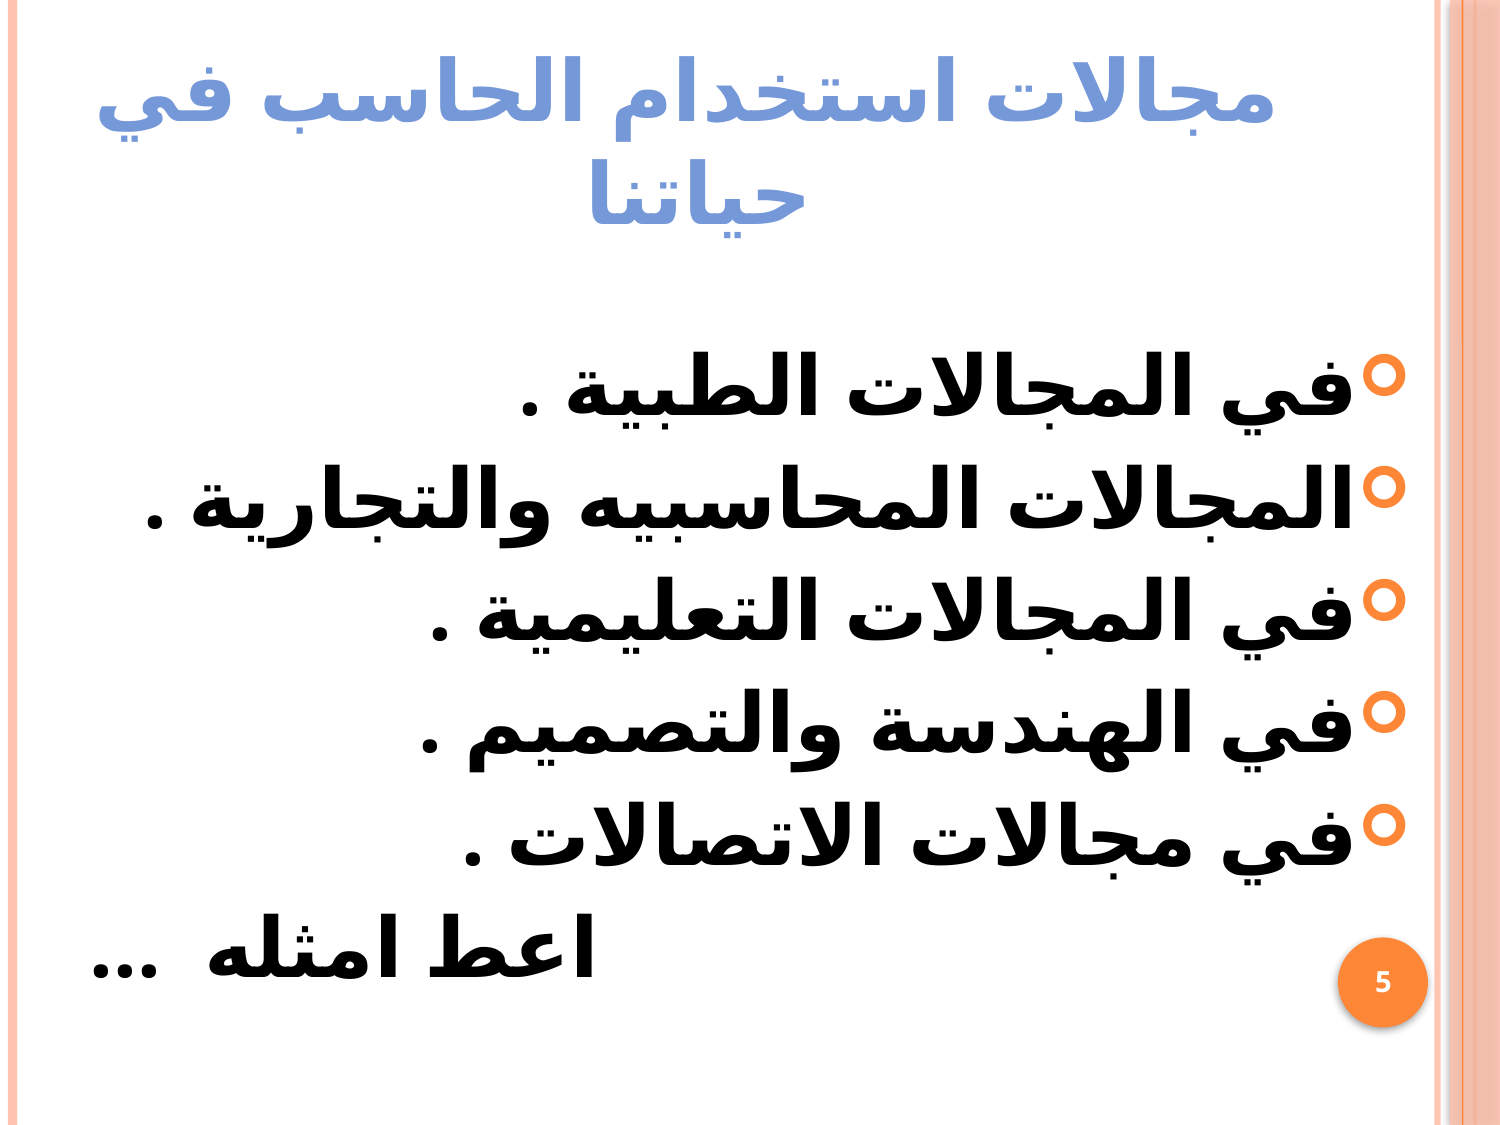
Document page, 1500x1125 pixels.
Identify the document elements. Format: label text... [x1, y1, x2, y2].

title مجالات استخدام الحاسب في حياتنا [75, 45, 1300, 233]
list في المجالات الطبية . المجالات المحاسبيه والتجارية . في المجالات التعليمية . في الهندسة والتصميم . في مجالات الاتصالات . اعط امثله ... [75, 324, 1425, 1038]
slide_number 5 [1333, 940, 1434, 1027]
